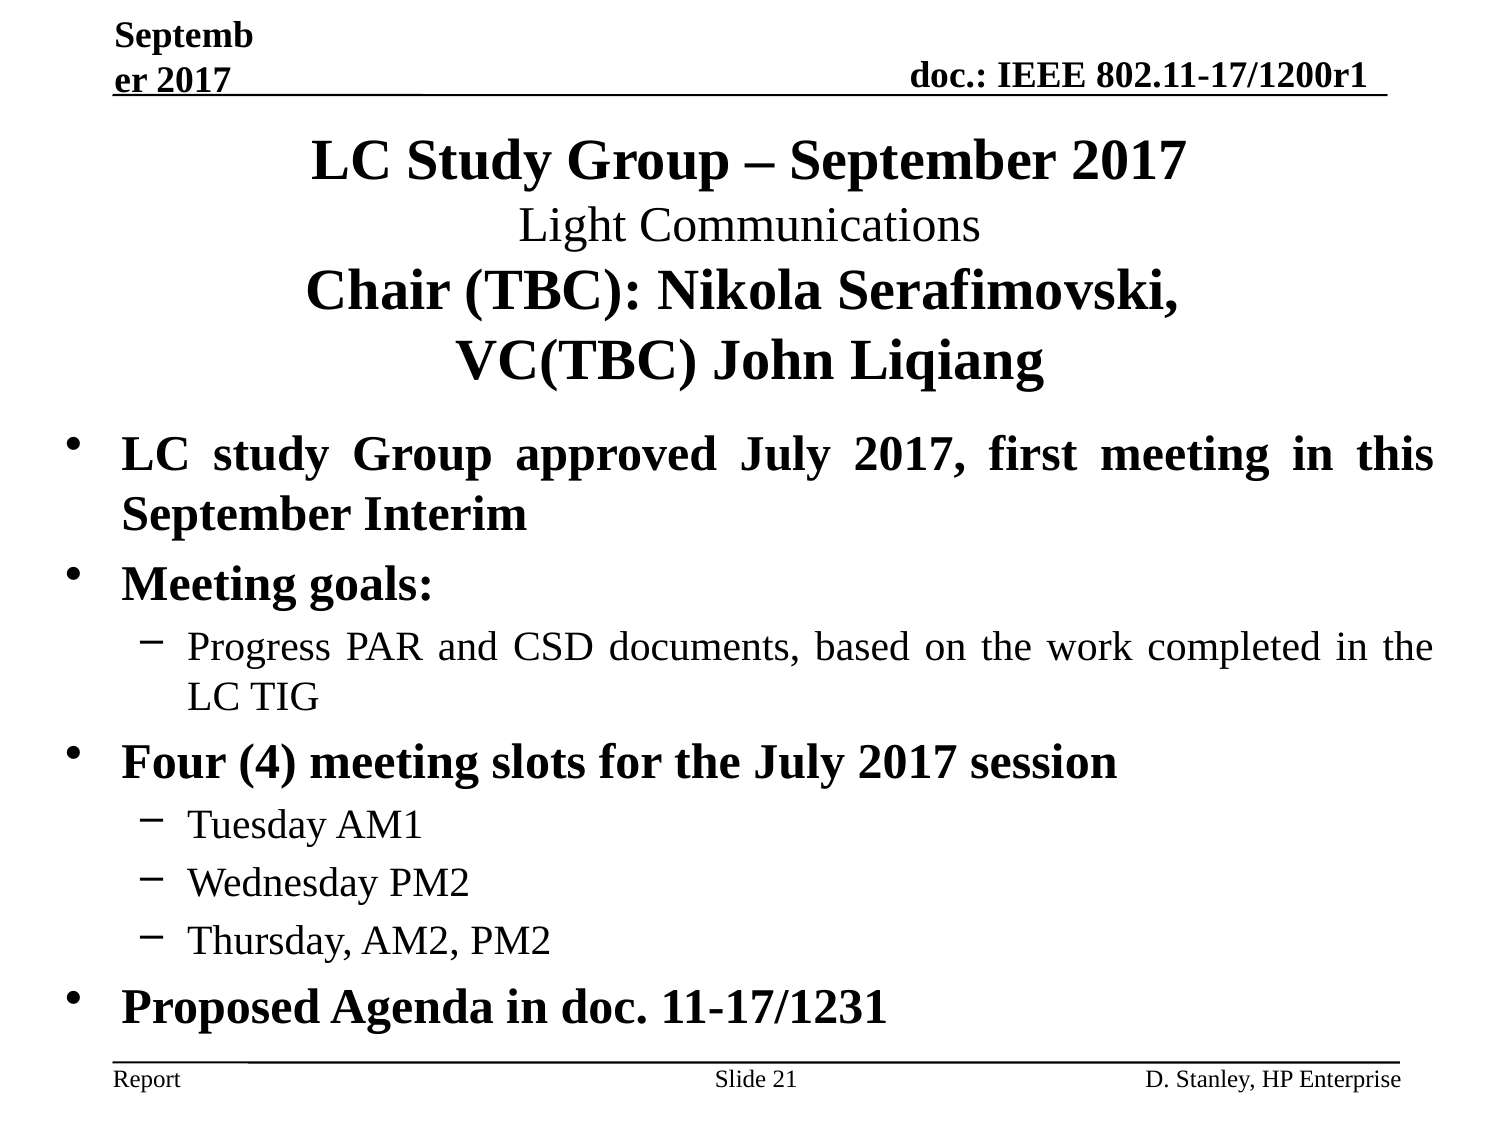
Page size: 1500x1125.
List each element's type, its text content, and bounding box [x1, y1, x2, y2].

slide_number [114, 54, 269, 100]
footer D. Stanley, HP Enterprise [1057, 1062, 1402, 1093]
slide_number Slide 21 [712, 1062, 800, 1093]
title LC Study Group – September 2017 Light Communications Chair (TBC): Nikola Serafimovski, VC(TBC) John Liqiang [112, 137, 1388, 375]
list LC study Group approved July 2017, first meeting in this September Interim Meeting goals: Progress PAR and CSD documents, based on the work completed in the LC TIG Four (4) meeting slots for the July 2017 session Tuesday AM1 Wednesday PM2 Thursday, AM2, PM2 Proposed Agenda in doc. 11-17/1231 [50, 412, 1450, 1063]
